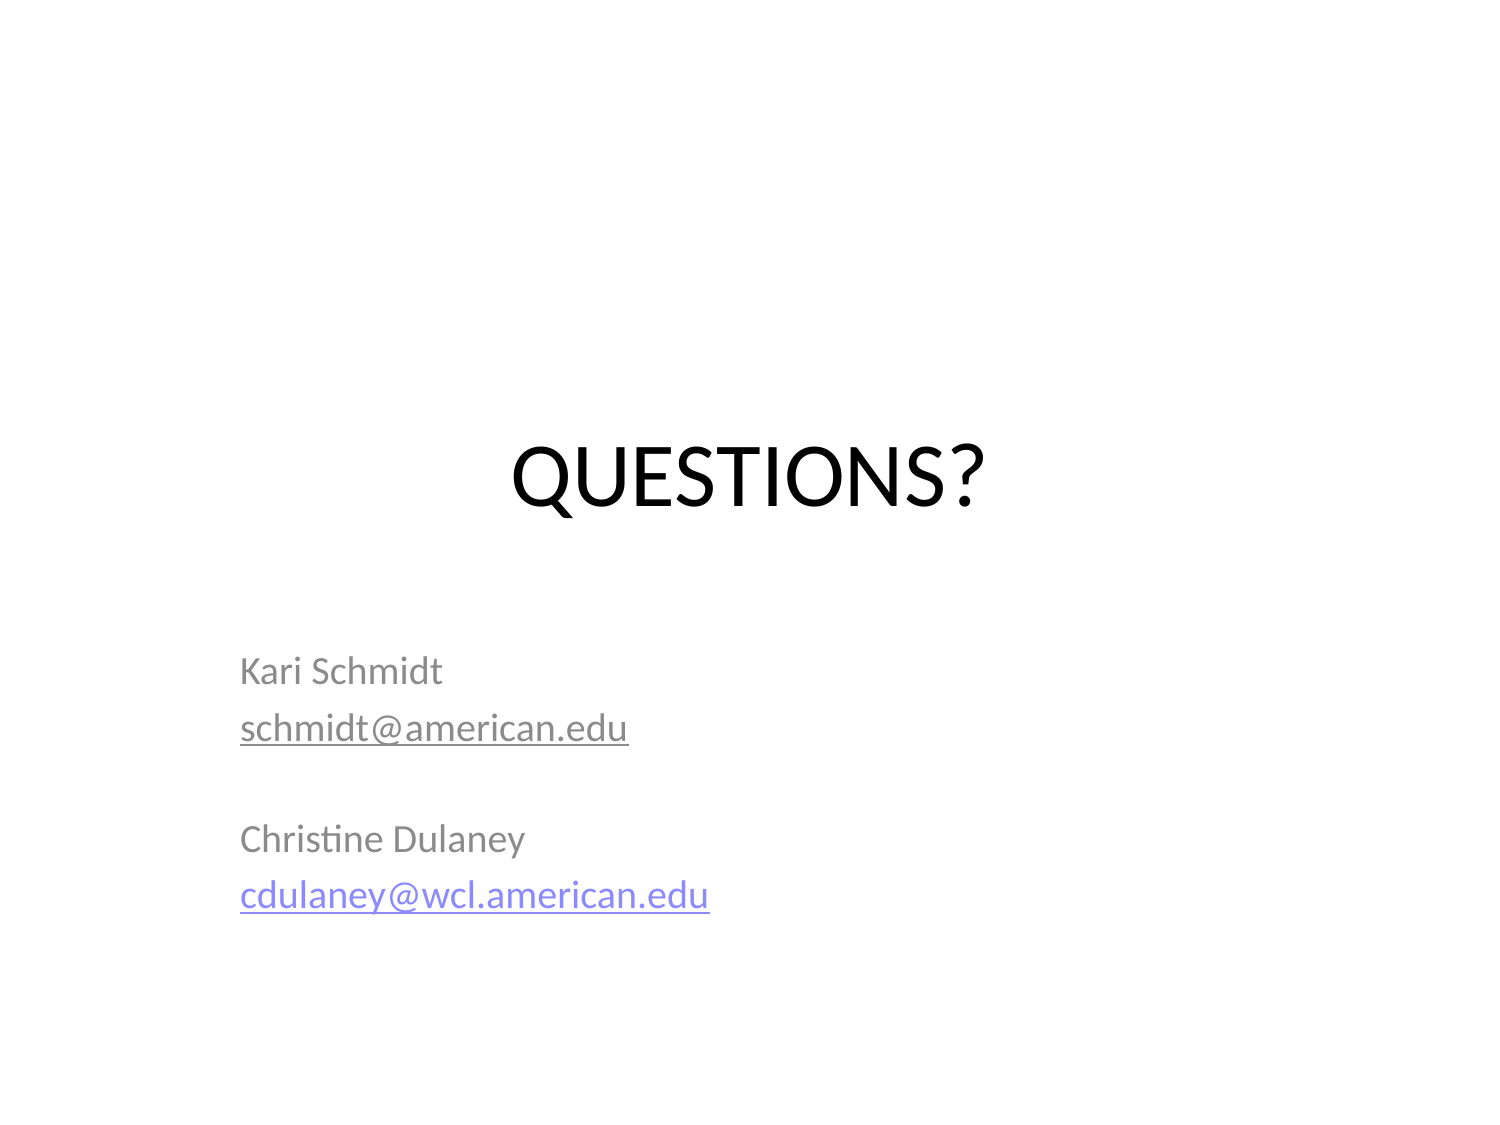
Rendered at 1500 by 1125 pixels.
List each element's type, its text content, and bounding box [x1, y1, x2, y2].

title QUESTIONS? [112, 349, 1388, 591]
subtitle Kari Schmidt schmidt@american.edu Christine Dulaney cdulaney@wcl.american.edu [225, 637, 1275, 925]
